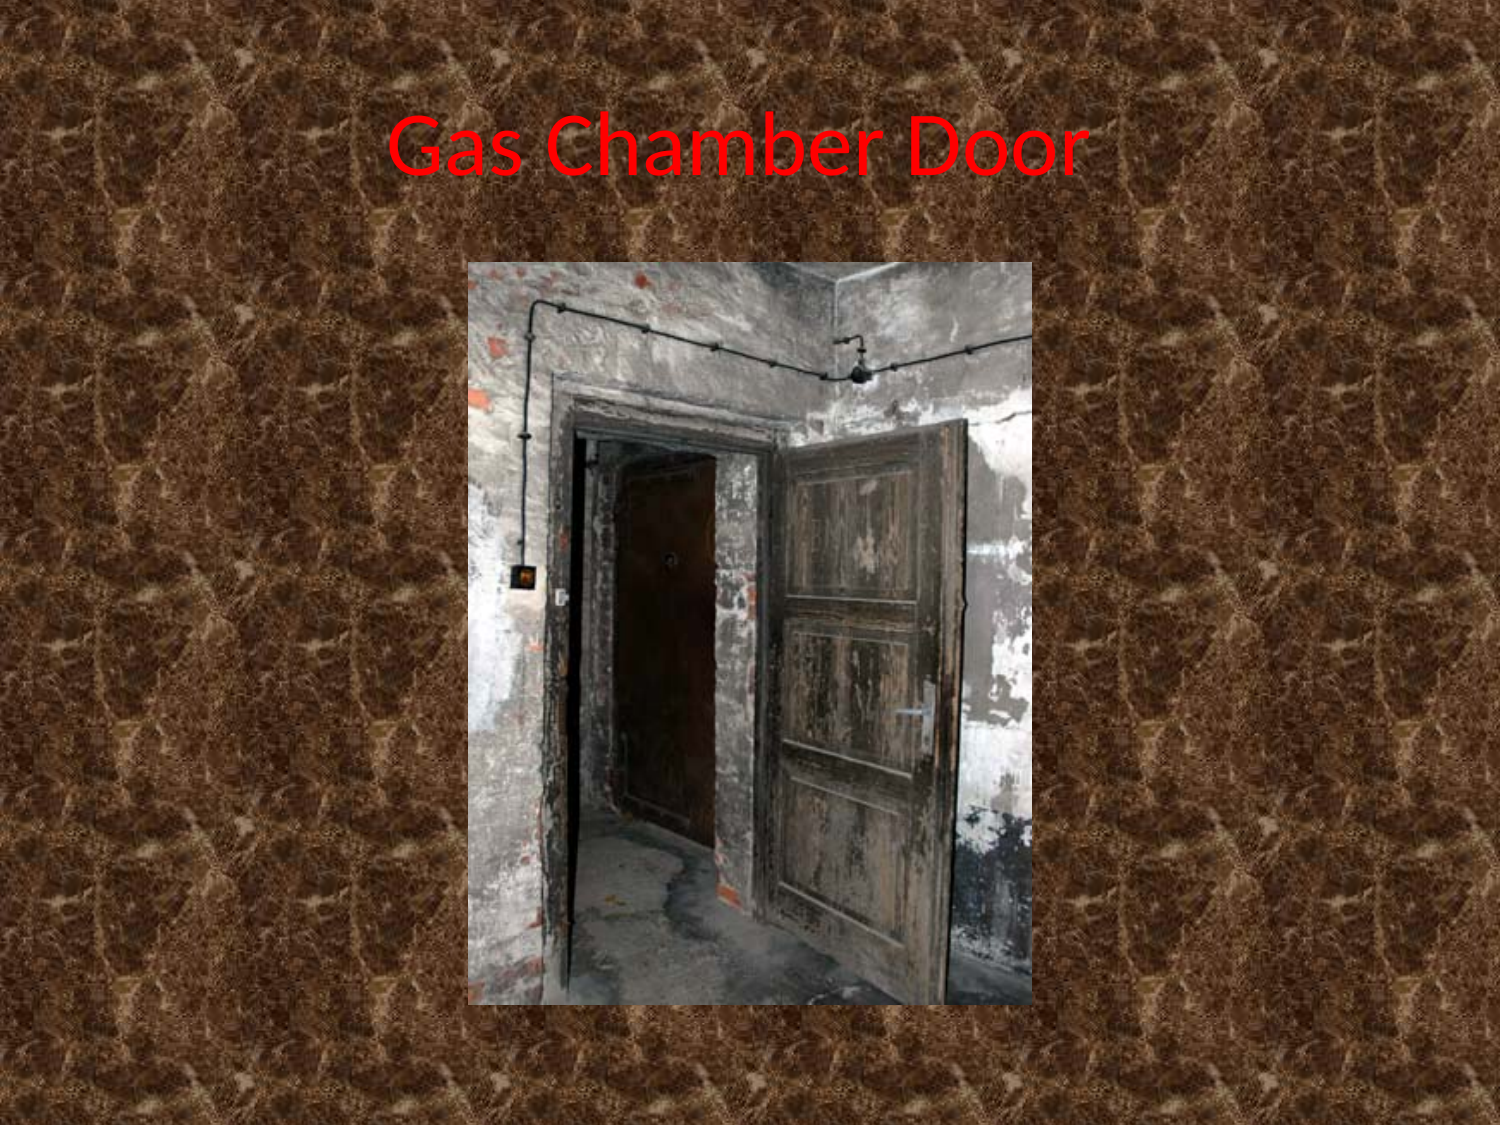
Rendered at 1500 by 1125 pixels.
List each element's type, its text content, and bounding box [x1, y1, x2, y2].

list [467, 262, 1033, 1006]
picture [0, 0, 1500, 1125]
title Gas Chamber Door [75, 45, 1425, 233]
